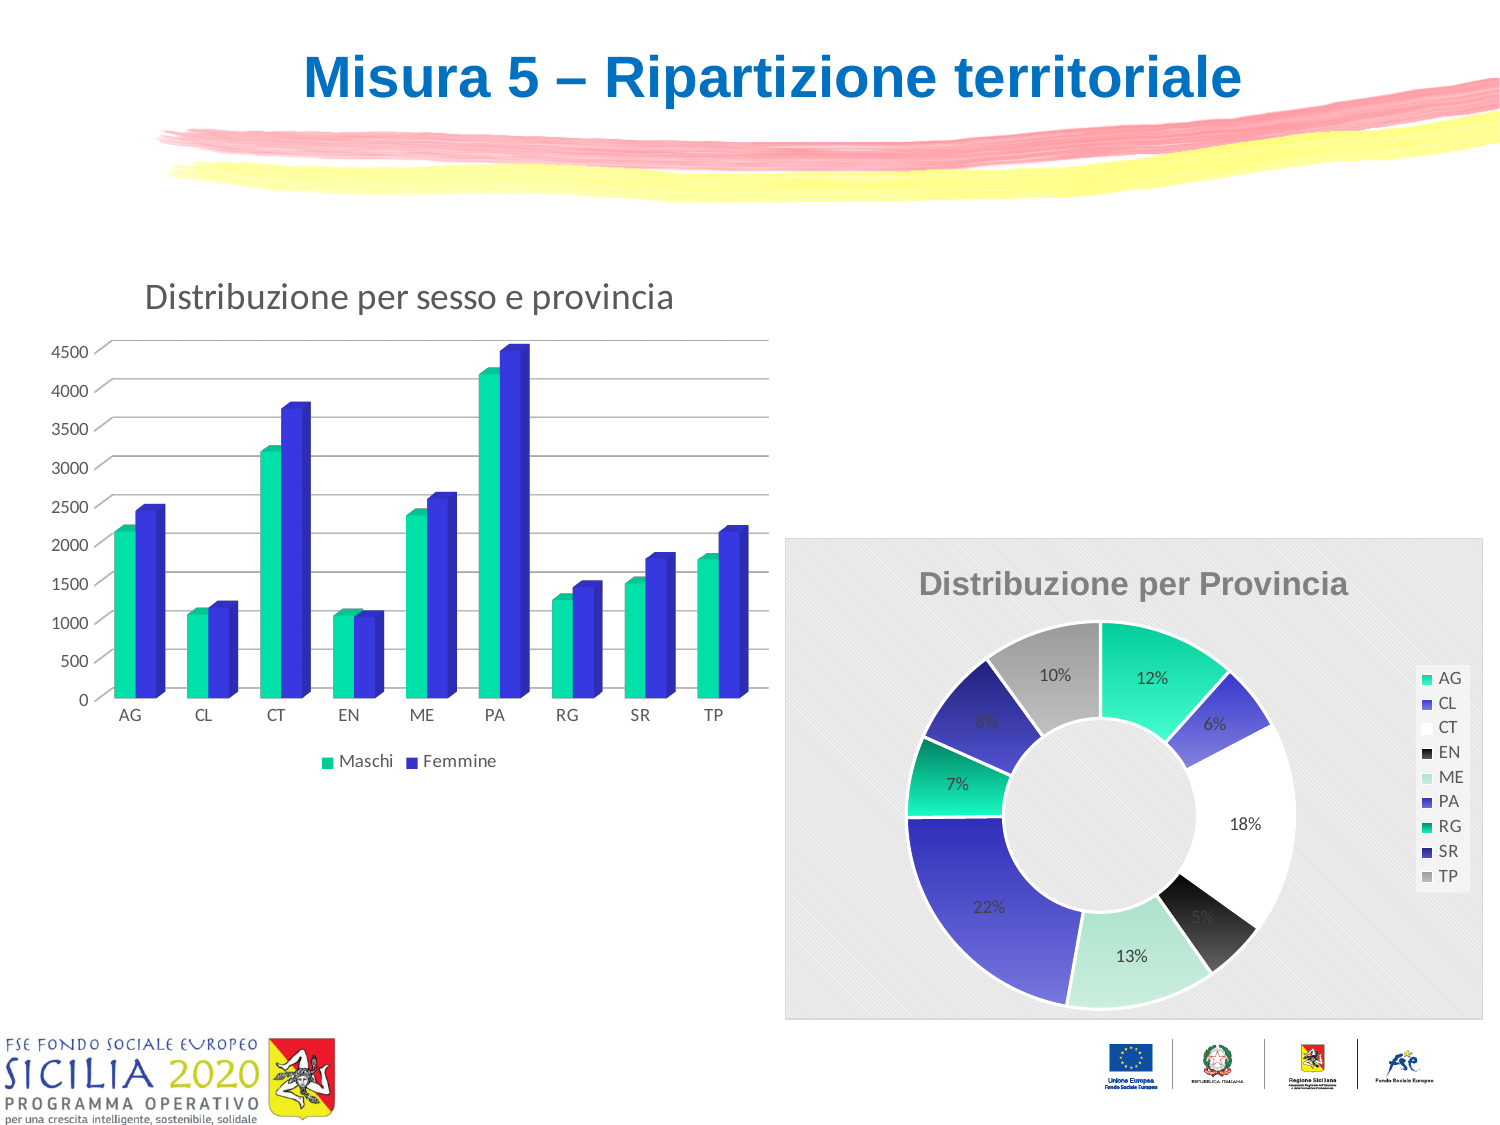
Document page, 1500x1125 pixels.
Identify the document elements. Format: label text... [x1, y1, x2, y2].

picture [100, 78, 1500, 208]
picture [1080, 1035, 1447, 1106]
text_box Misura 5 – Ripartizione territoriale [47, 36, 1500, 118]
picture [0, 1032, 347, 1125]
chart [34, 251, 1484, 1020]
